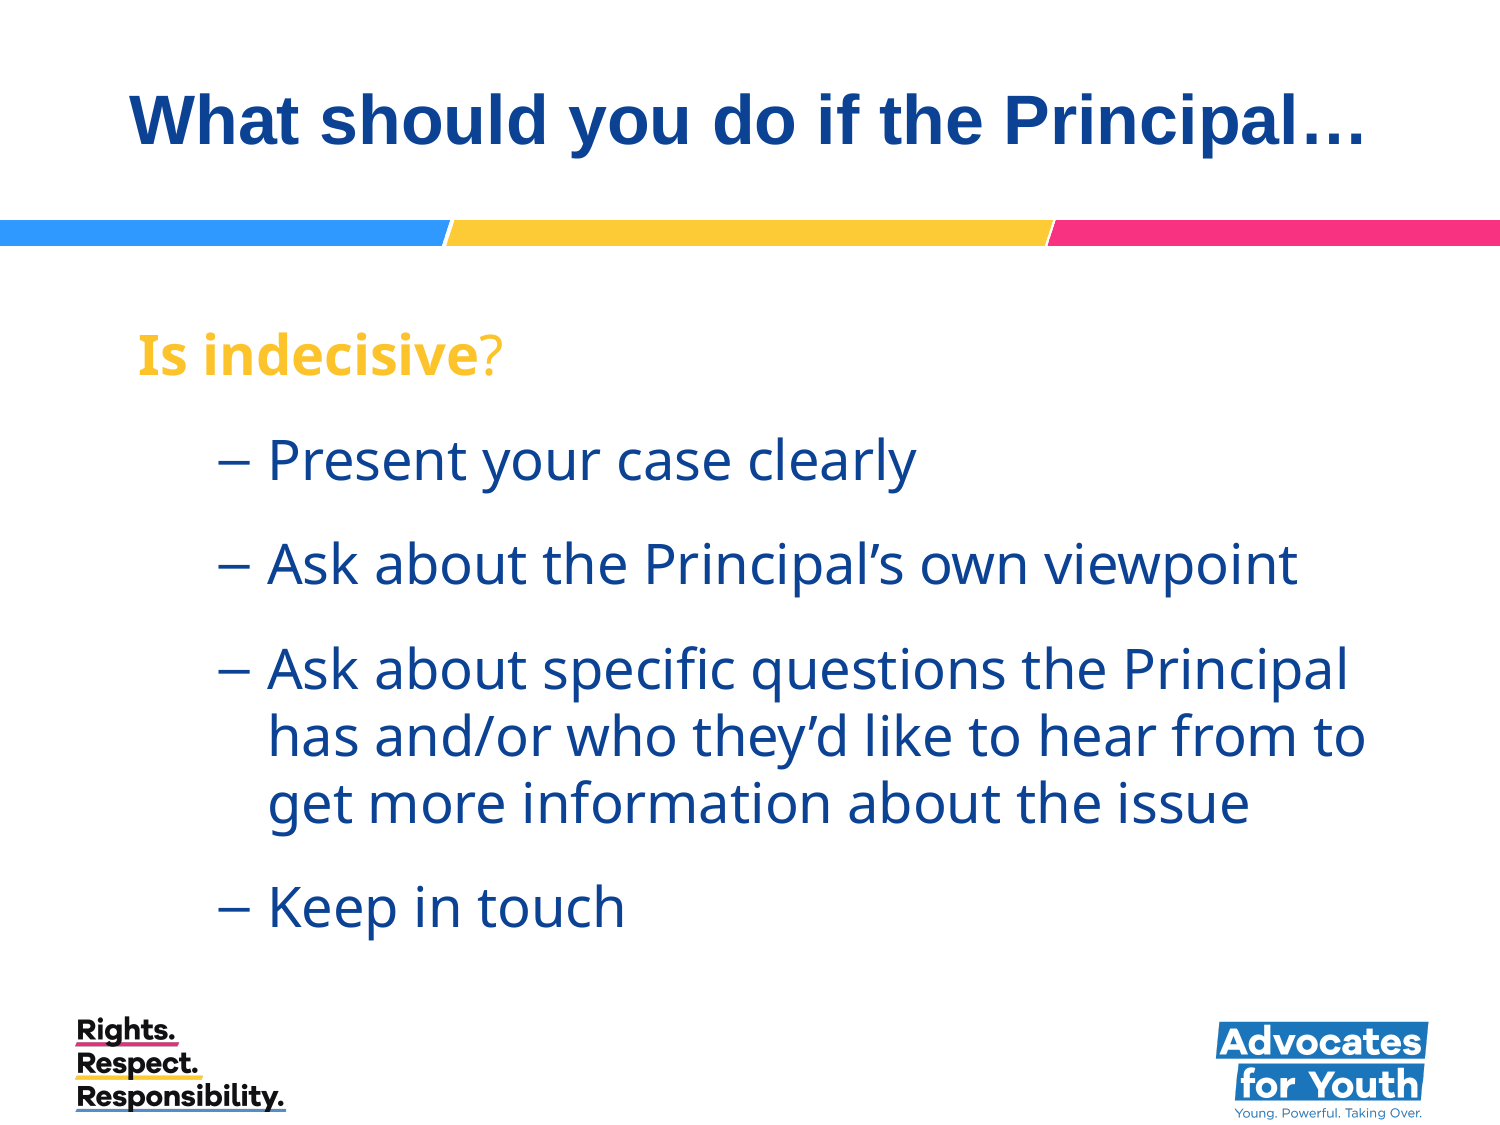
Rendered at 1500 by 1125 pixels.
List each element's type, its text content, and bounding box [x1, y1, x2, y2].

picture [0, 207, 1500, 258]
title What should you do if the Principal… [112, 64, 1388, 253]
list Is indecisive? Present your case clearly Ask about the Principal’s own viewpoint Ask about specific questions the Principal has and/or who they’d like to hear from to get more information about the issue Keep in touch [112, 312, 1388, 1000]
